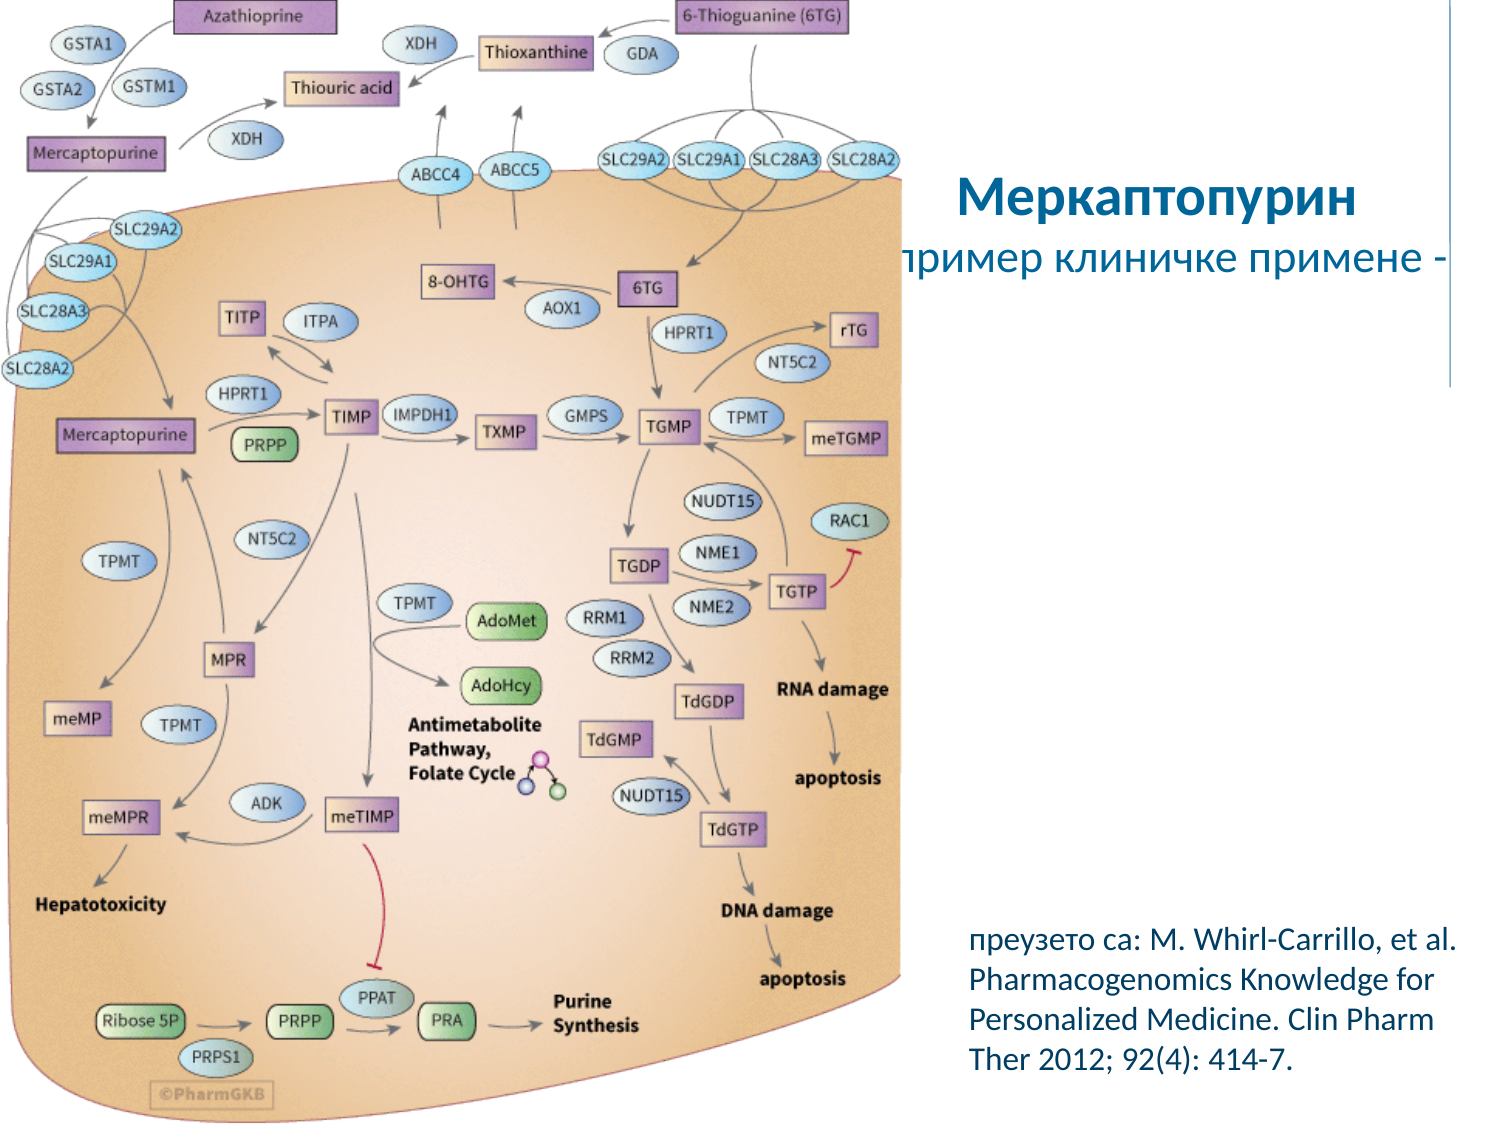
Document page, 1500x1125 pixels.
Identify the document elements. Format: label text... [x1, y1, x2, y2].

list преузето са: M. Whirl-Carrillo, et al. Pharmacogenomics Knowledge for Personalized Medicine. Clin Pharm Ther 2012; 92(4): 414-7. [908, 904, 1500, 1000]
picture [0, 0, 904, 1125]
title Меркаптопурин - пример клиничке примене - [908, 101, 1471, 290]
